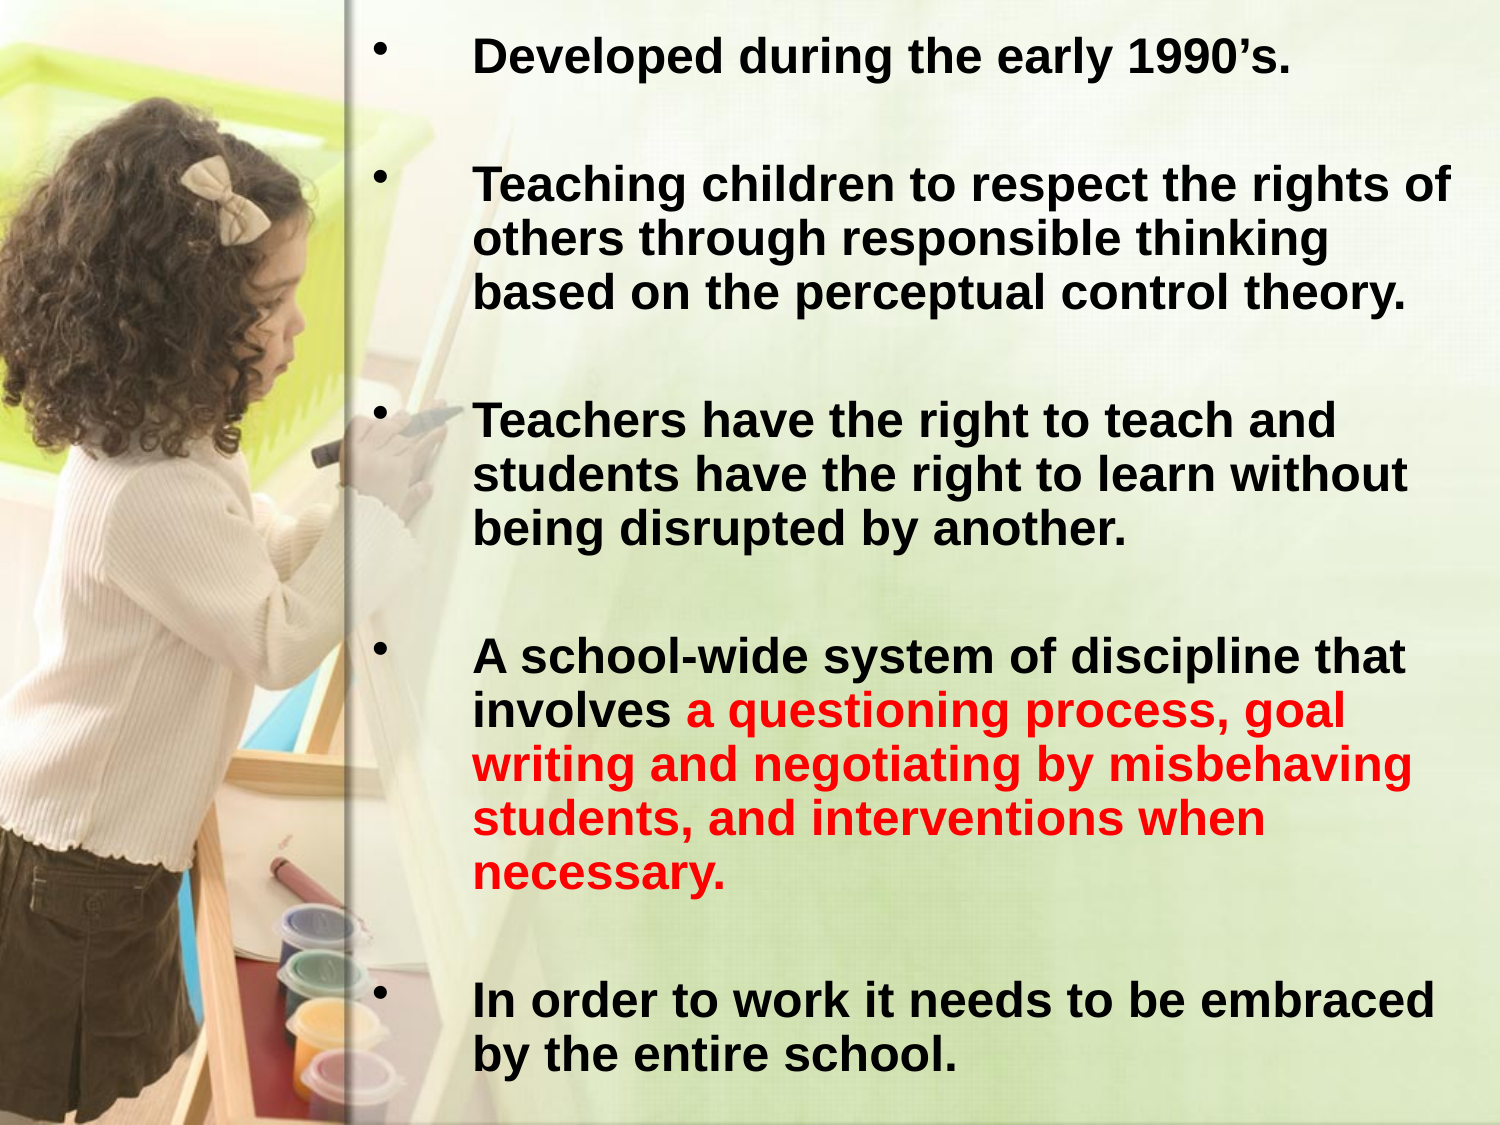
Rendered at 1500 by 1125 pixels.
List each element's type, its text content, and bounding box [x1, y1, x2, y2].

picture [0, 0, 1500, 1125]
list Developed during the early 1990’s. Teaching children to respect the rights of others through responsible thinking based on the perceptual control theory. Teachers have the right to teach and students have the right to learn without being disrupted by another. A school-wide system of discipline that involves a questioning process, goal writing and negotiating by misbehaving students, and interventions when necessary. In order to work it needs to be embraced by the entire school. [356, 23, 1482, 766]
